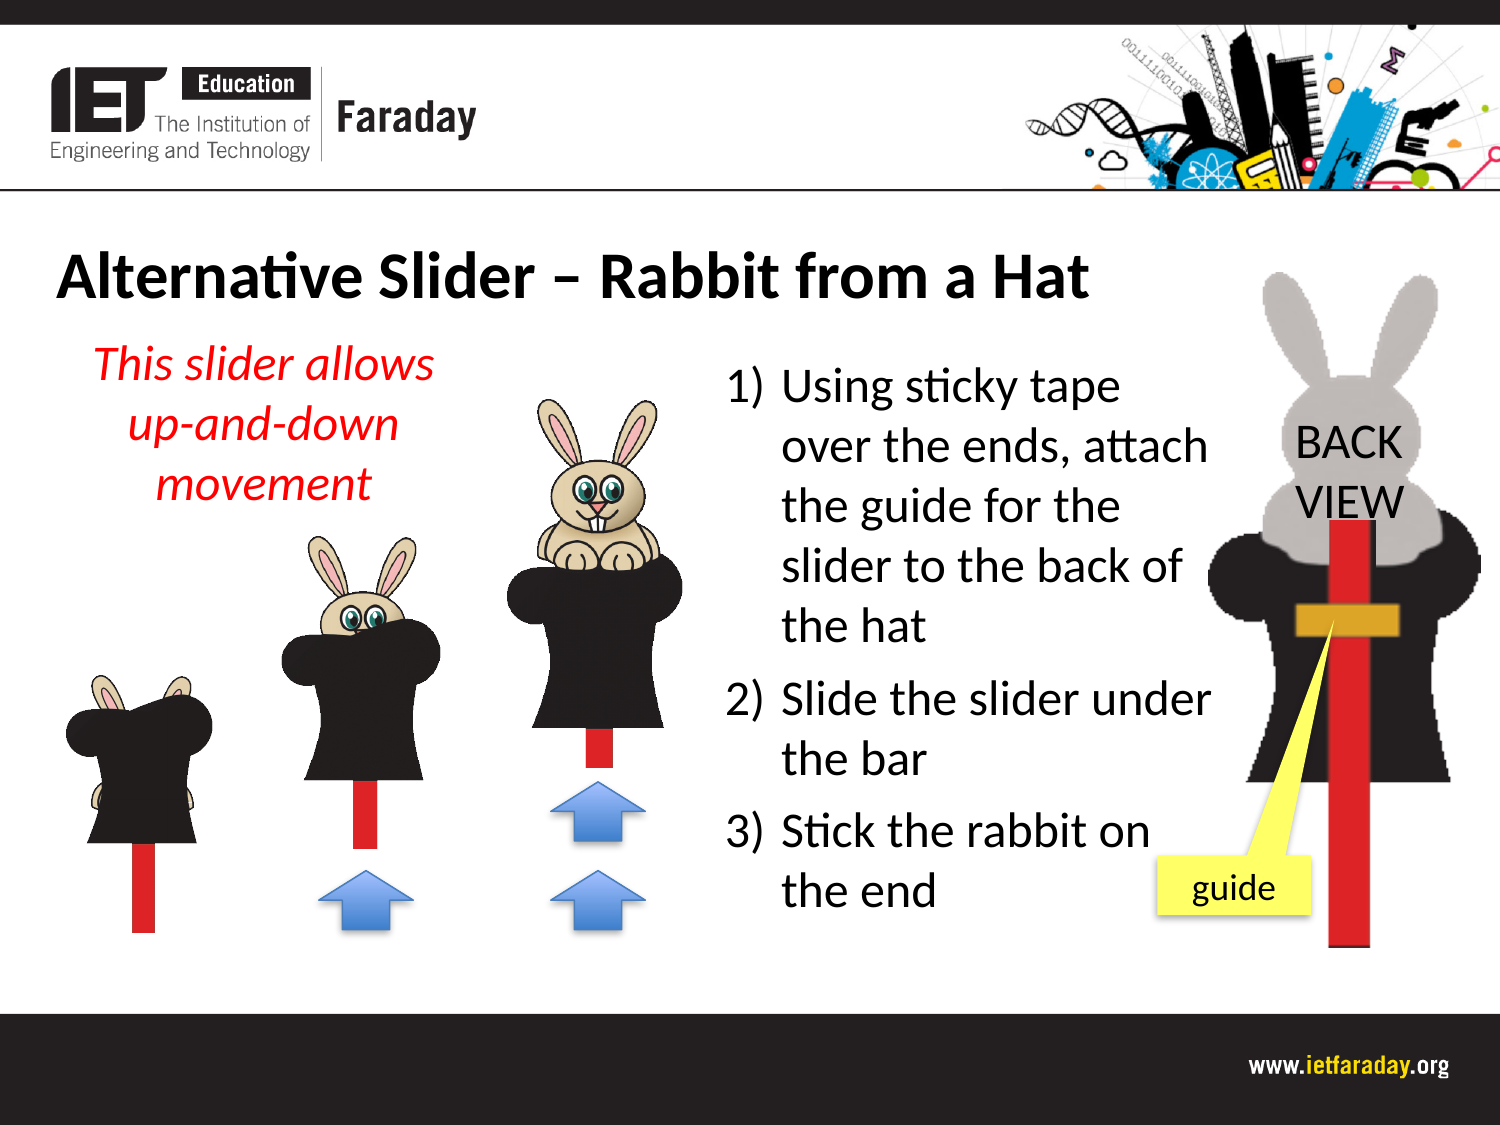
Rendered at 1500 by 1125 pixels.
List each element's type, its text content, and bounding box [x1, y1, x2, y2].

text_box [550, 781, 647, 842]
text_box [318, 869, 415, 931]
text_box guide [1156, 854, 1203, 916]
text_box [550, 869, 647, 931]
picture [0, 0, 1500, 1125]
text_box This slider allows up-and-down movement [62, 323, 465, 518]
text_box Alternative Slider – Rabbit from a Hat [41, 224, 1209, 320]
text_box Using sticky tape over the ends, attach the guide for the slider to the back of the hat Slide the slider under the bar Stick the rabbit on the end [709, 345, 1203, 926]
